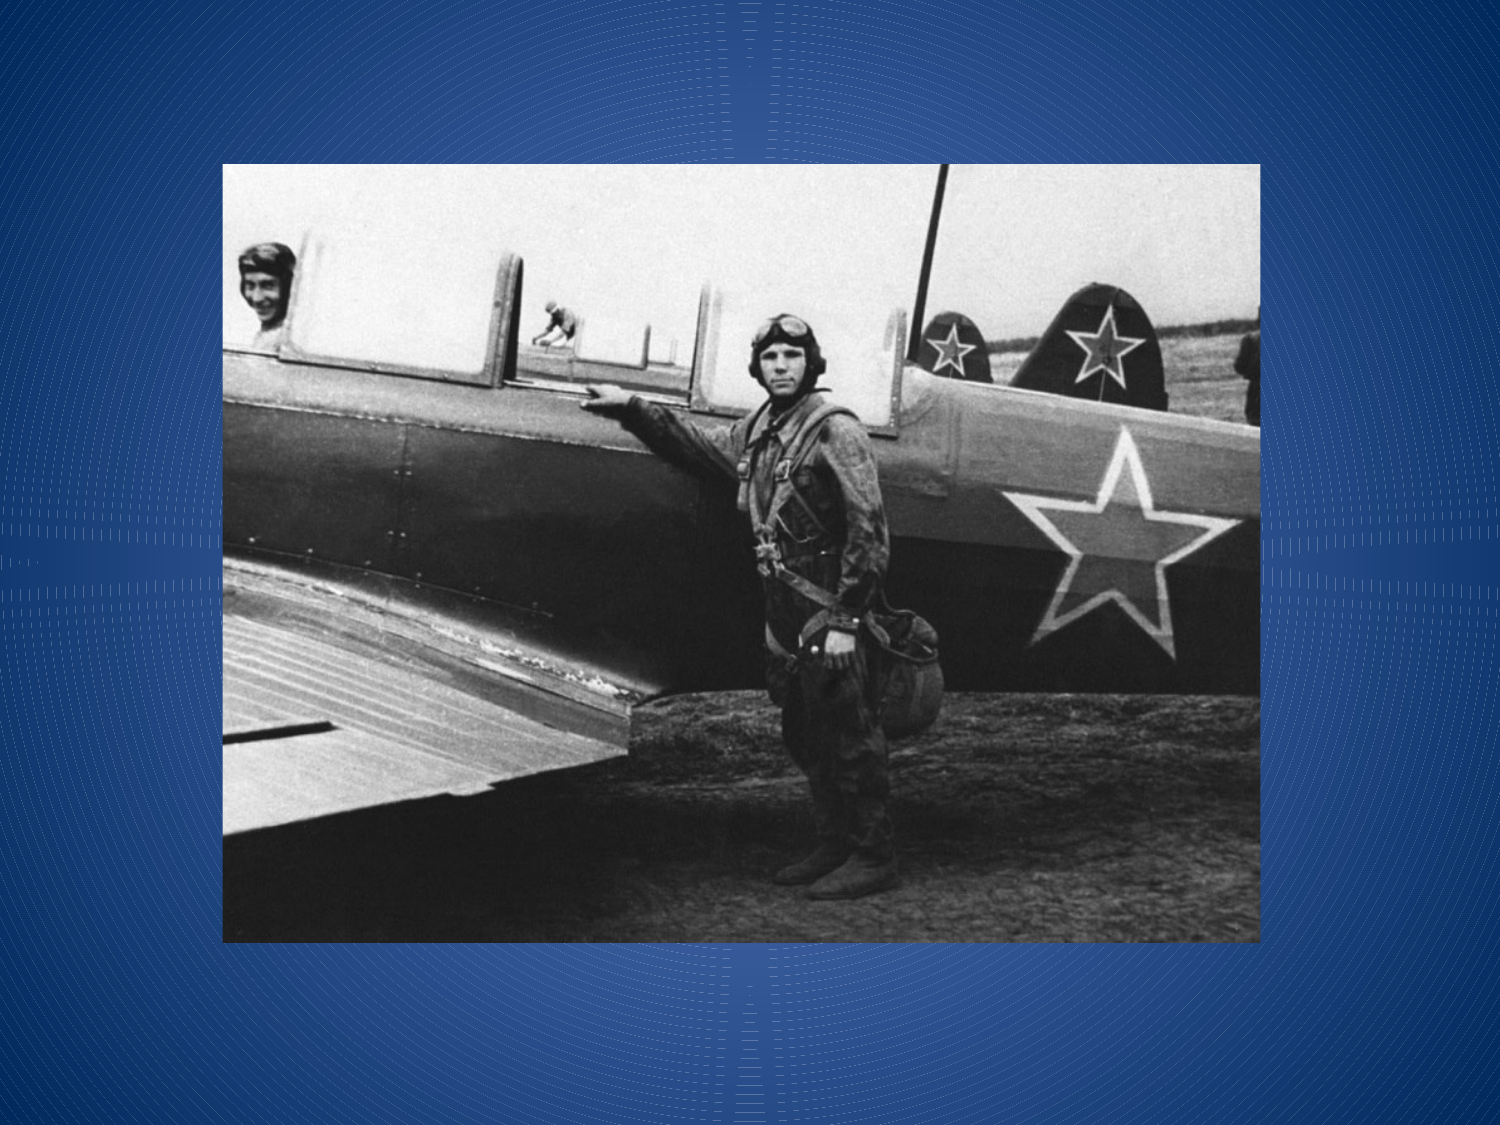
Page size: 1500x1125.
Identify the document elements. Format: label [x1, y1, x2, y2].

picture [222, 163, 1261, 943]
